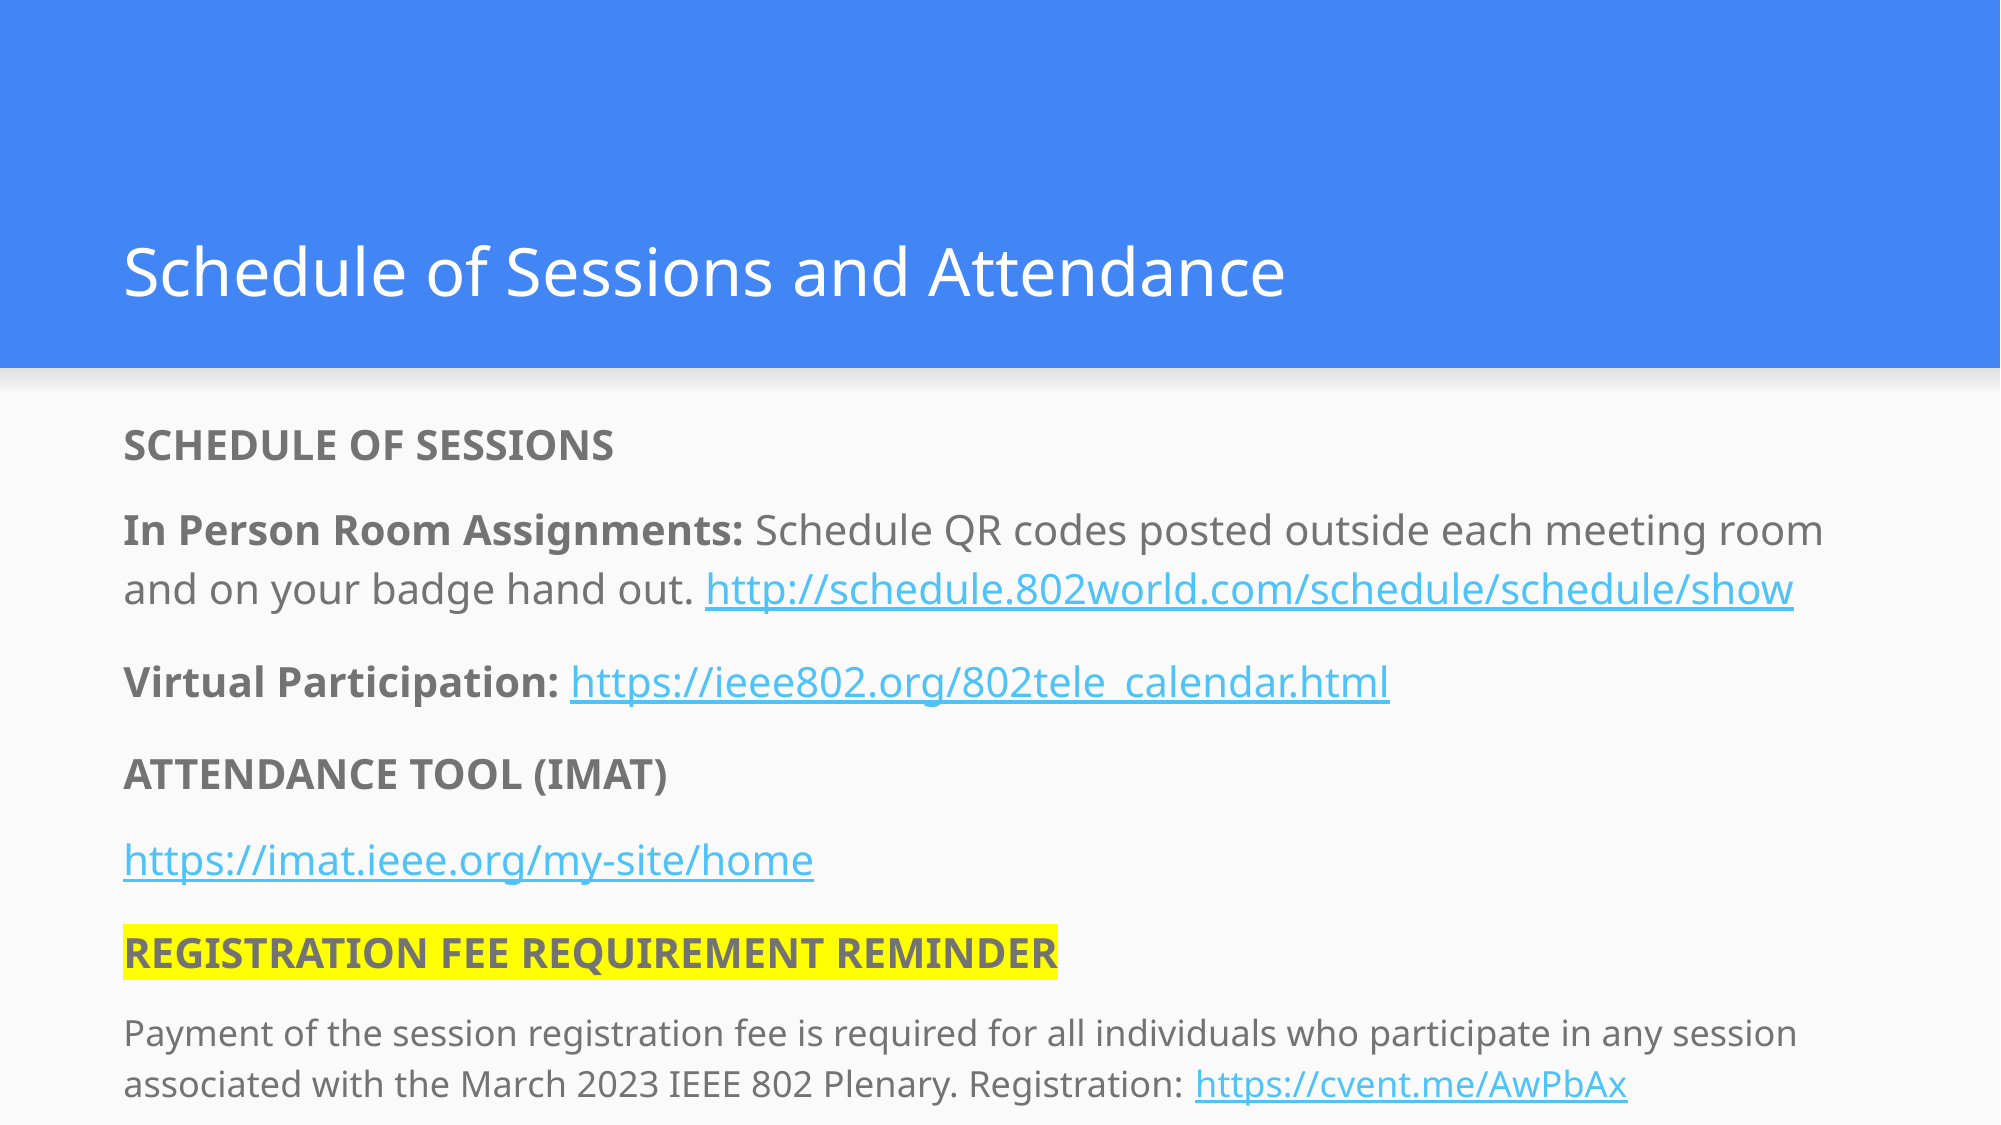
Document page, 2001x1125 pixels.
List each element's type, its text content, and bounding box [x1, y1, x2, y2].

title Schedule of Sessions and Attendance [103, 161, 1902, 330]
list SCHEDULE OF SESSIONS In Person Room Assignments: Schedule QR codes posted outside each meeting room and on your badge hand out. http://schedule.802world.com/schedule/schedule/show Virtual Participation: https://ieee802.org/802tele_calendar.html ATTENDANCE TOOL (IMAT) https://imat.ieee.org/my-site/home REGISTRATION FEE REQUIREMENT REMINDER Payment of the session registration fee is required for all individuals who participate in any session associated with the March 2023 IEEE 802 Plenary. Registration: https://cvent.me/AwPbAx [103, 391, 1872, 1125]
